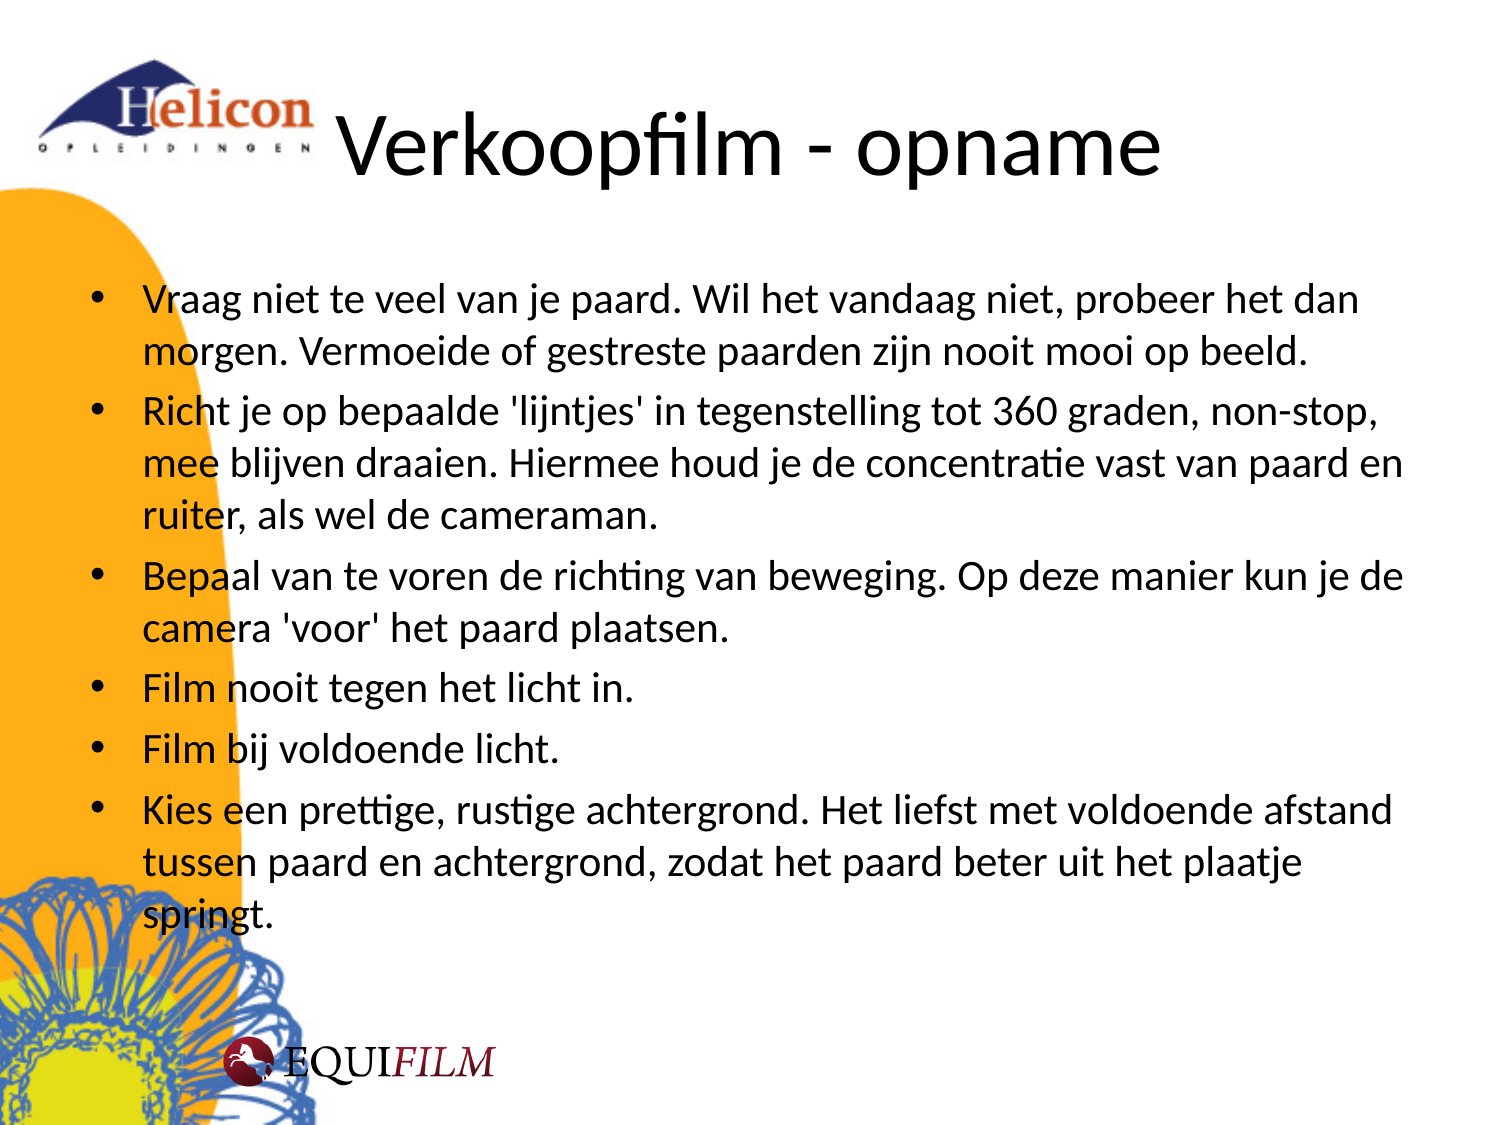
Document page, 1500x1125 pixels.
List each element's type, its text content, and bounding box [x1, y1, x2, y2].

list Vraag niet te veel van je paard. Wil het vandaag niet, probeer het dan morgen. Vermoeide of gestreste paarden zijn nooit mooi op beeld. Richt je op bepaalde 'lijntjes' in tegenstelling tot 360 graden, non-stop, mee blijven draaien. Hiermee houd je de concentratie vast van paard en ruiter, als wel de cameraman. Bepaal van te voren de richting van beweging. Op deze manier kun je de camera 'voor' het paard plaatsen. Film nooit tegen het licht in. Film bij voldoende licht. Kies een prettige, rustige achtergrond. Het liefst met voldoende afstand tussen paard en achtergrond, zodat het paard beter uit het plaatje springt. [75, 262, 1425, 1005]
picture [0, 0, 1500, 1125]
title Verkoopfilm - opname [75, 45, 1425, 233]
